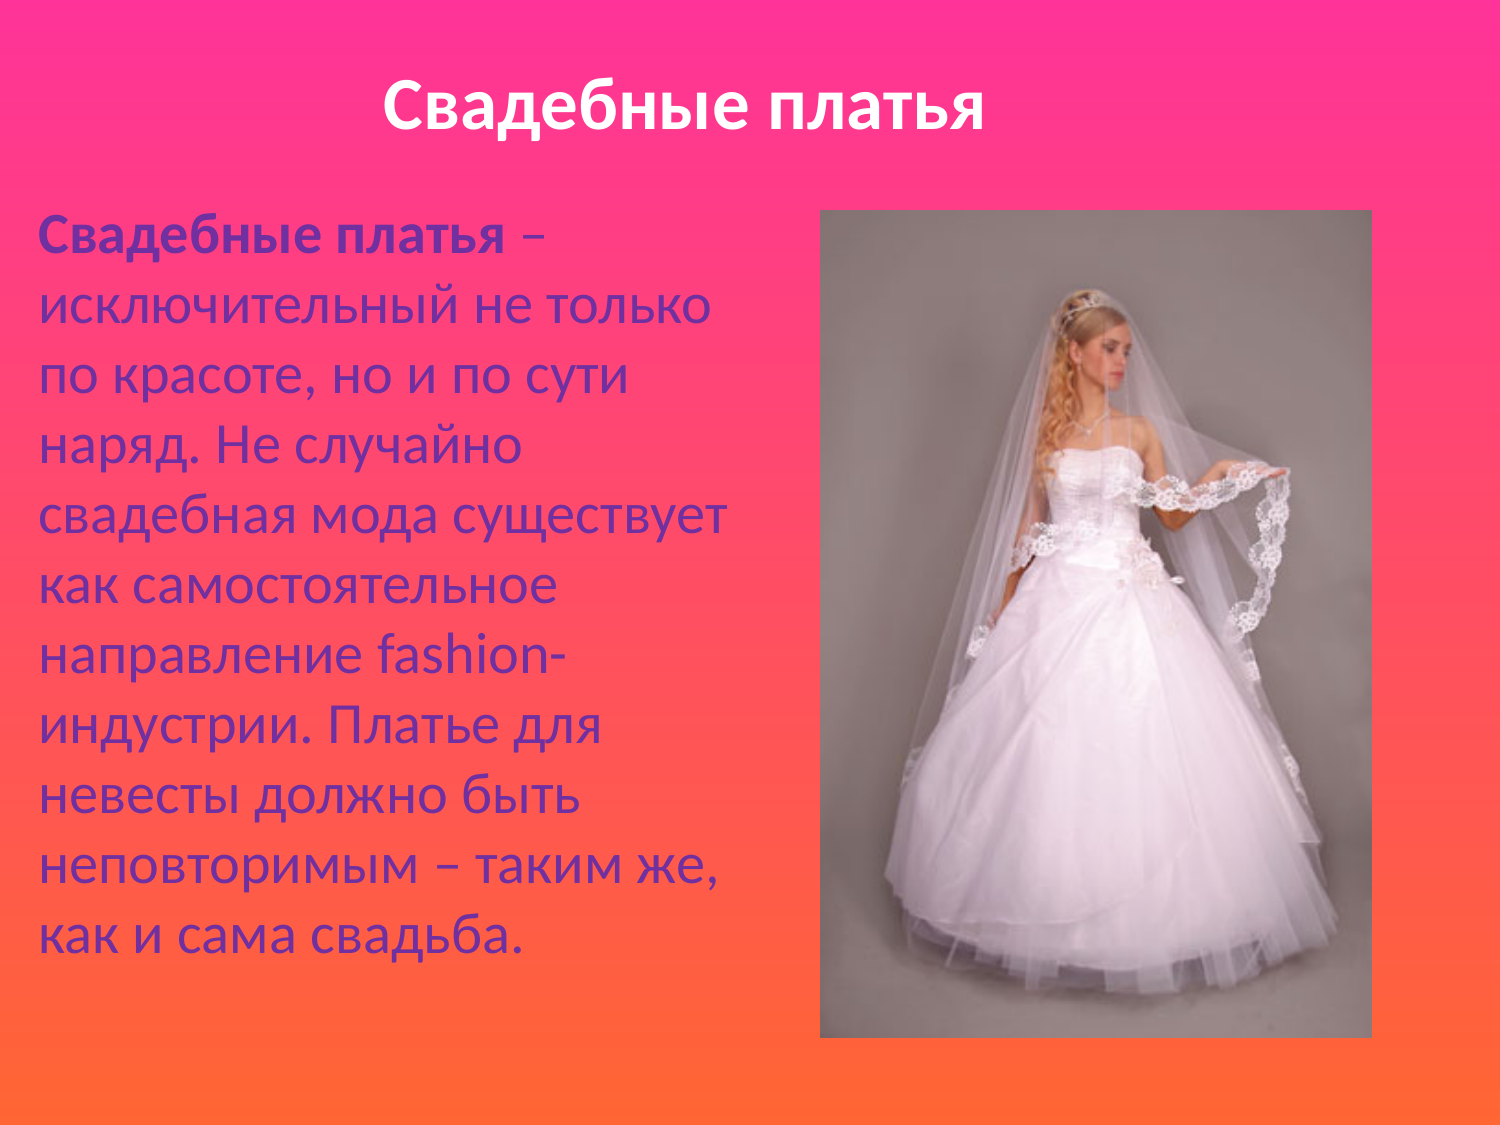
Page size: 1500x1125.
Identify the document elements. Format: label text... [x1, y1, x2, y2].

text_box Свадебные платья [339, 46, 1032, 152]
text_box Свадебные платья – исключительный не только по красоте, но и по сути наряд. Не случайно свадебная мода существует как самостоятельное направление fashion-индустрии. Платье для невесты должно быть неповторимым – таким же, как и сама свадьба. [23, 187, 774, 972]
picture [820, 210, 1372, 1038]
